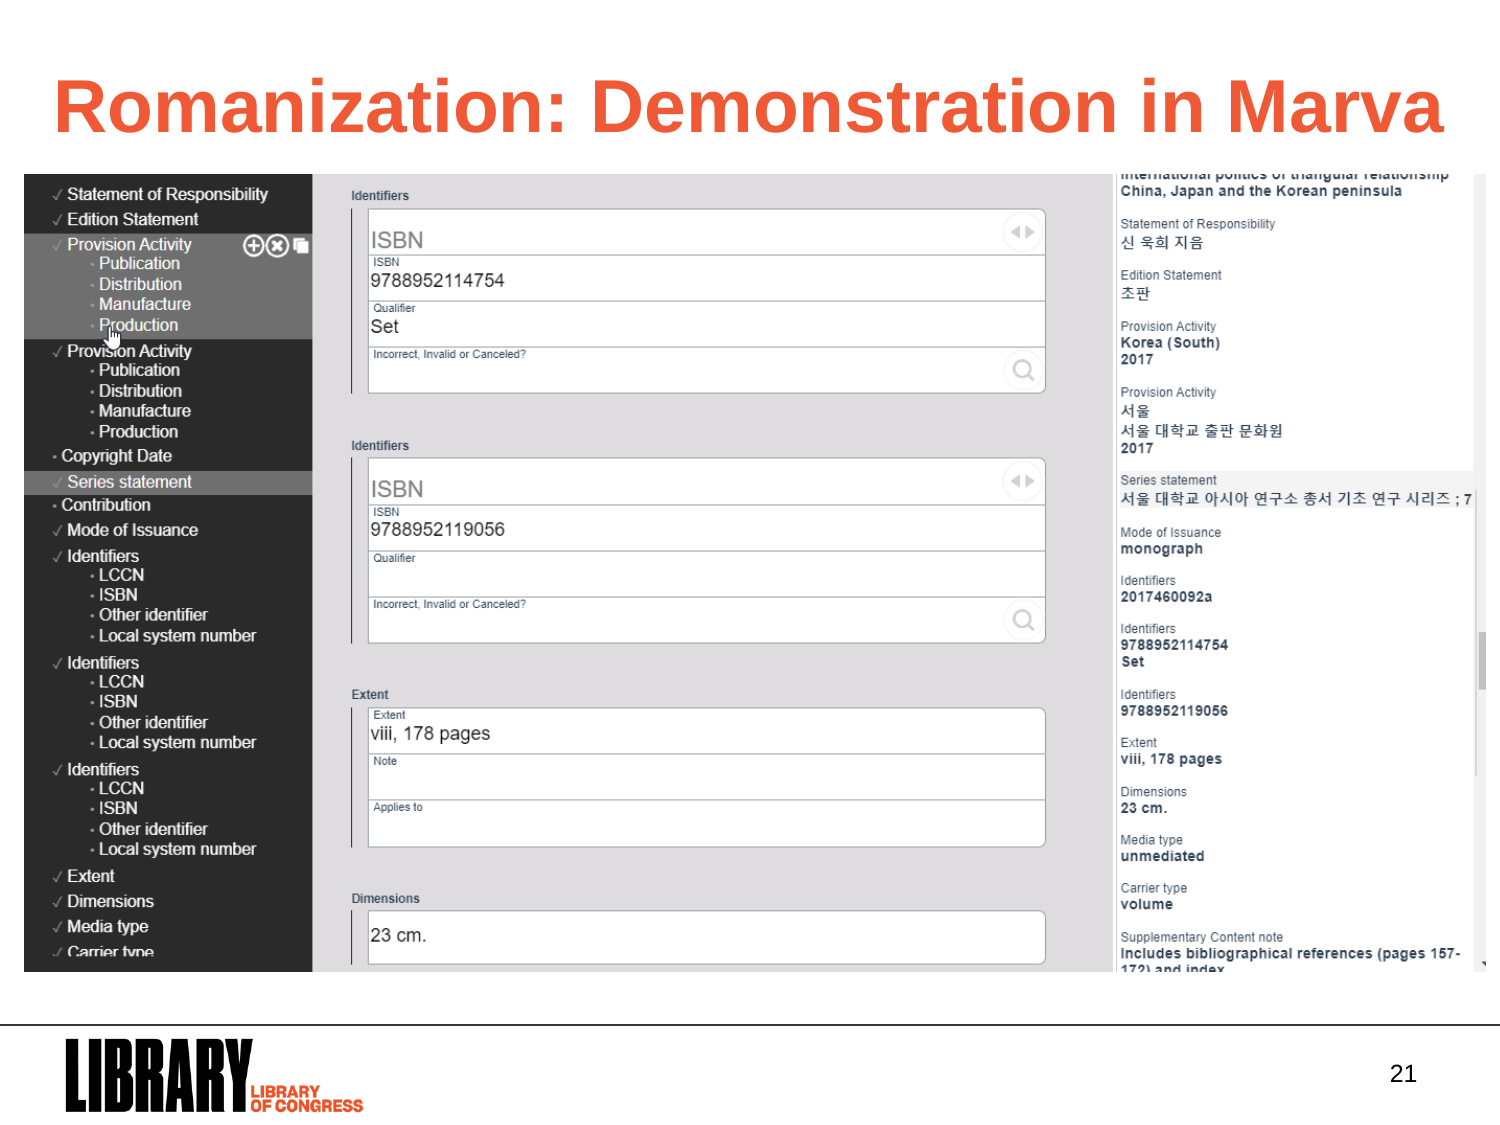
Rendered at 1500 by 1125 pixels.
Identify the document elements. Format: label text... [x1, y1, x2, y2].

picture [24, 174, 1486, 972]
picture [62, 1035, 366, 1115]
text_box Romanization: Demonstration in Marva [38, 49, 1500, 155]
